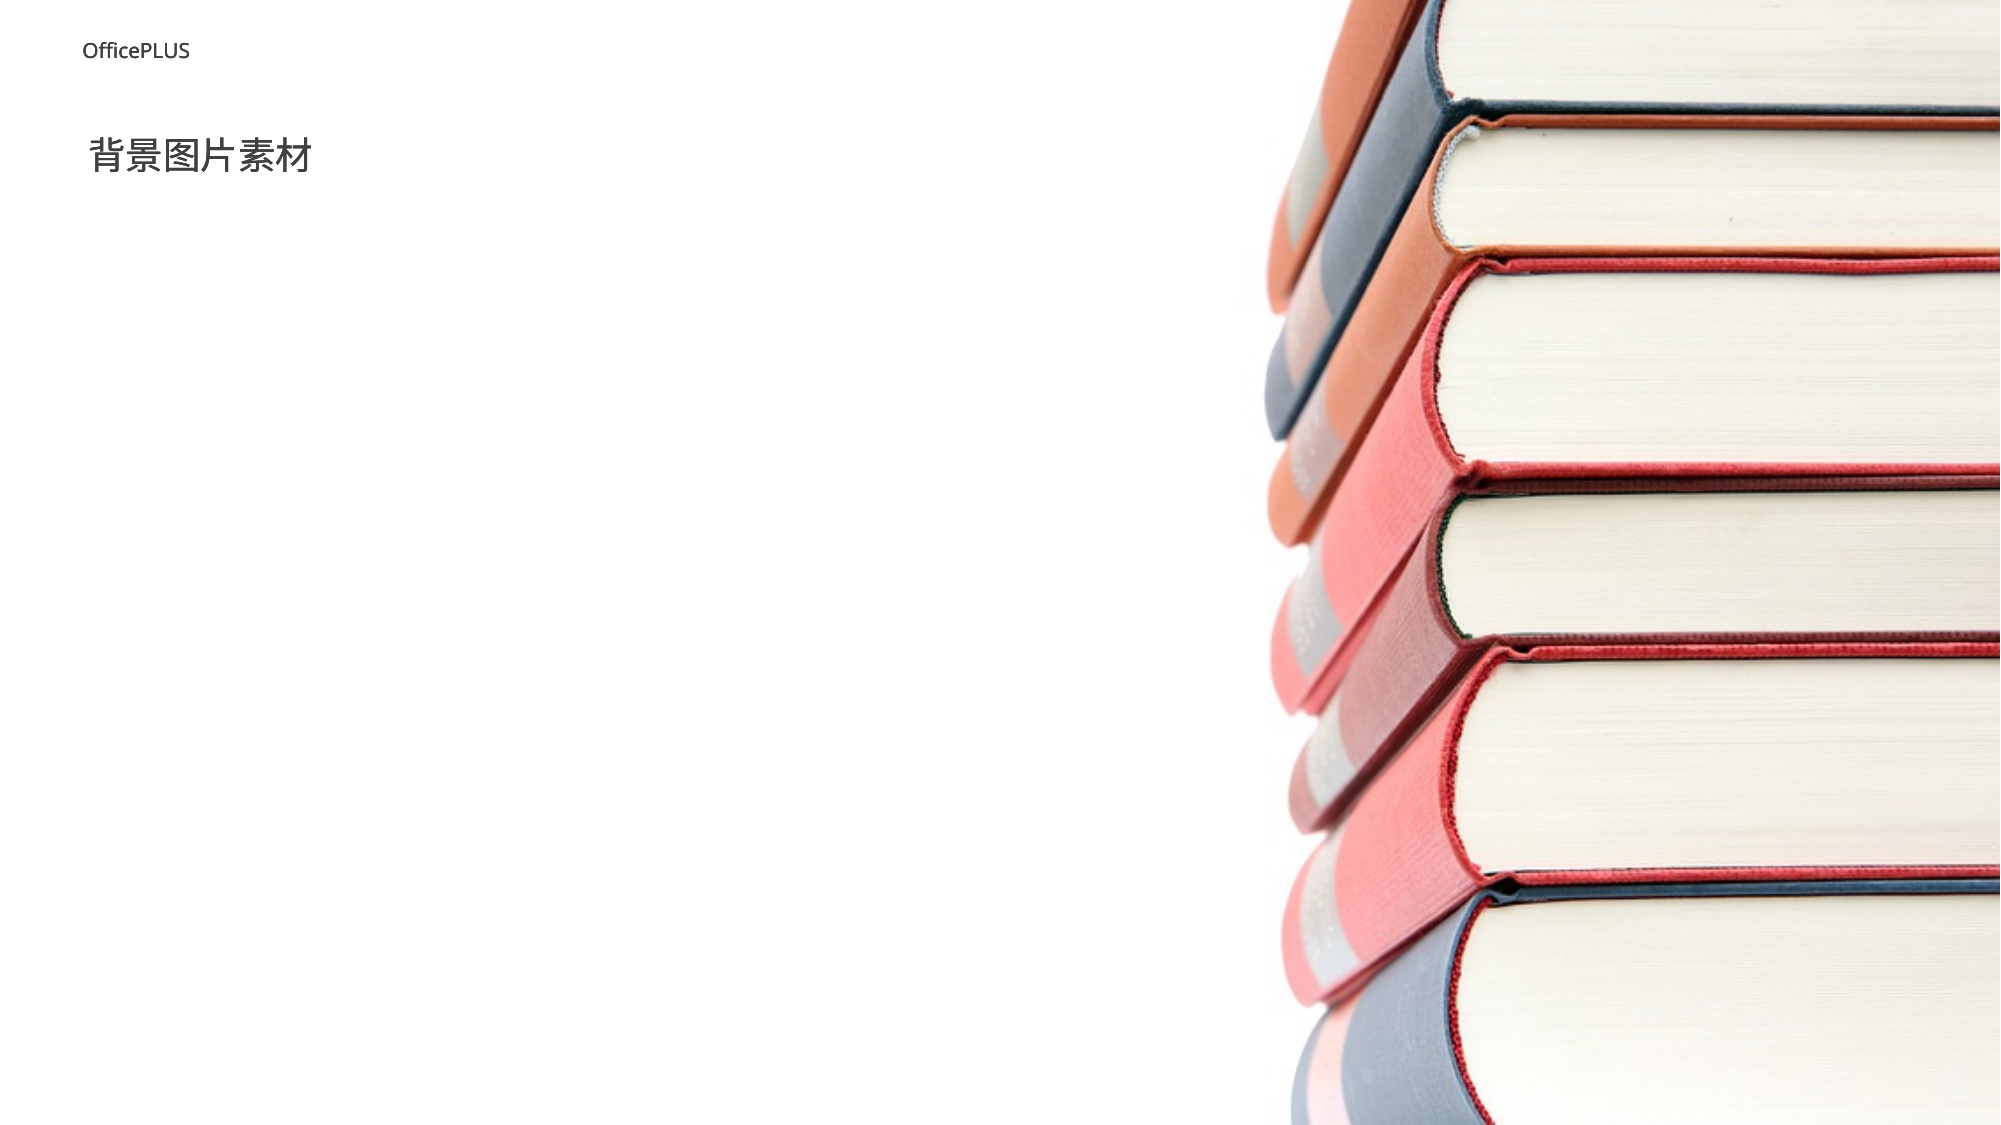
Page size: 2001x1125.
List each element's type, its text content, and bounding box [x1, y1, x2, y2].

text_box 背景图片素材 [73, 124, 312, 185]
picture [312, 0, 2000, 1125]
text_box OfficePLUS [67, 29, 205, 70]
